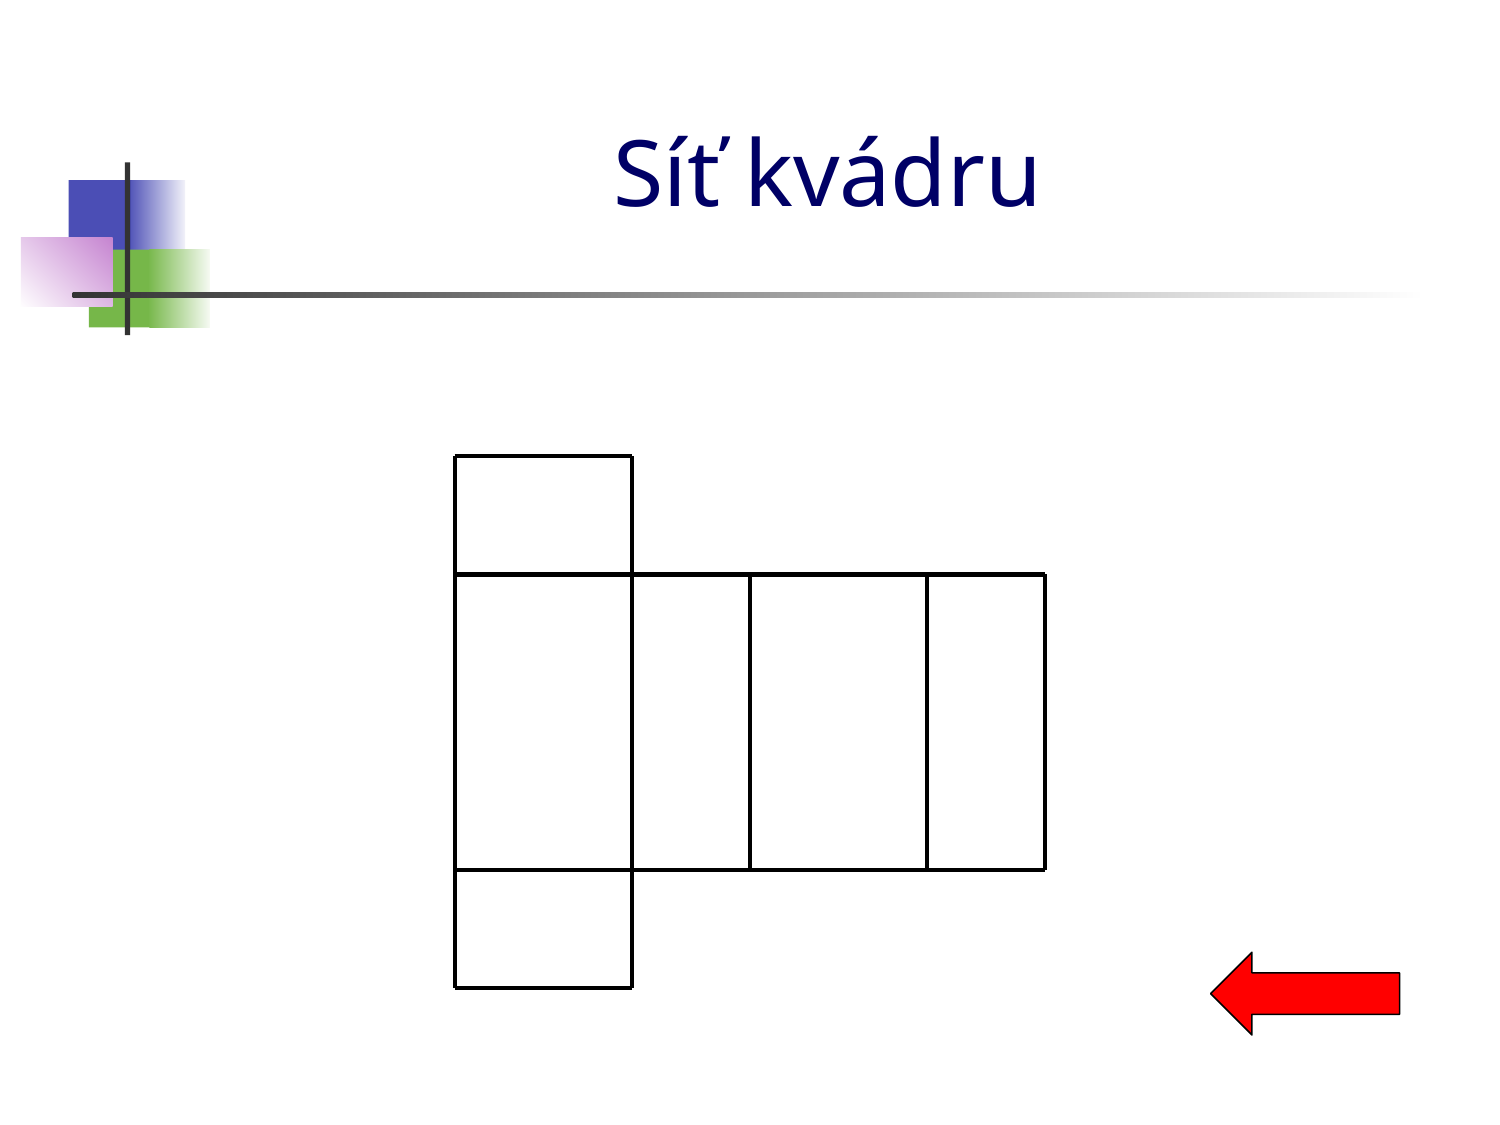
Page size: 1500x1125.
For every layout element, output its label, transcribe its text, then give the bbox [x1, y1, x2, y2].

text_box [1210, 952, 1400, 1036]
title Síť kvádru [188, 34, 1468, 276]
